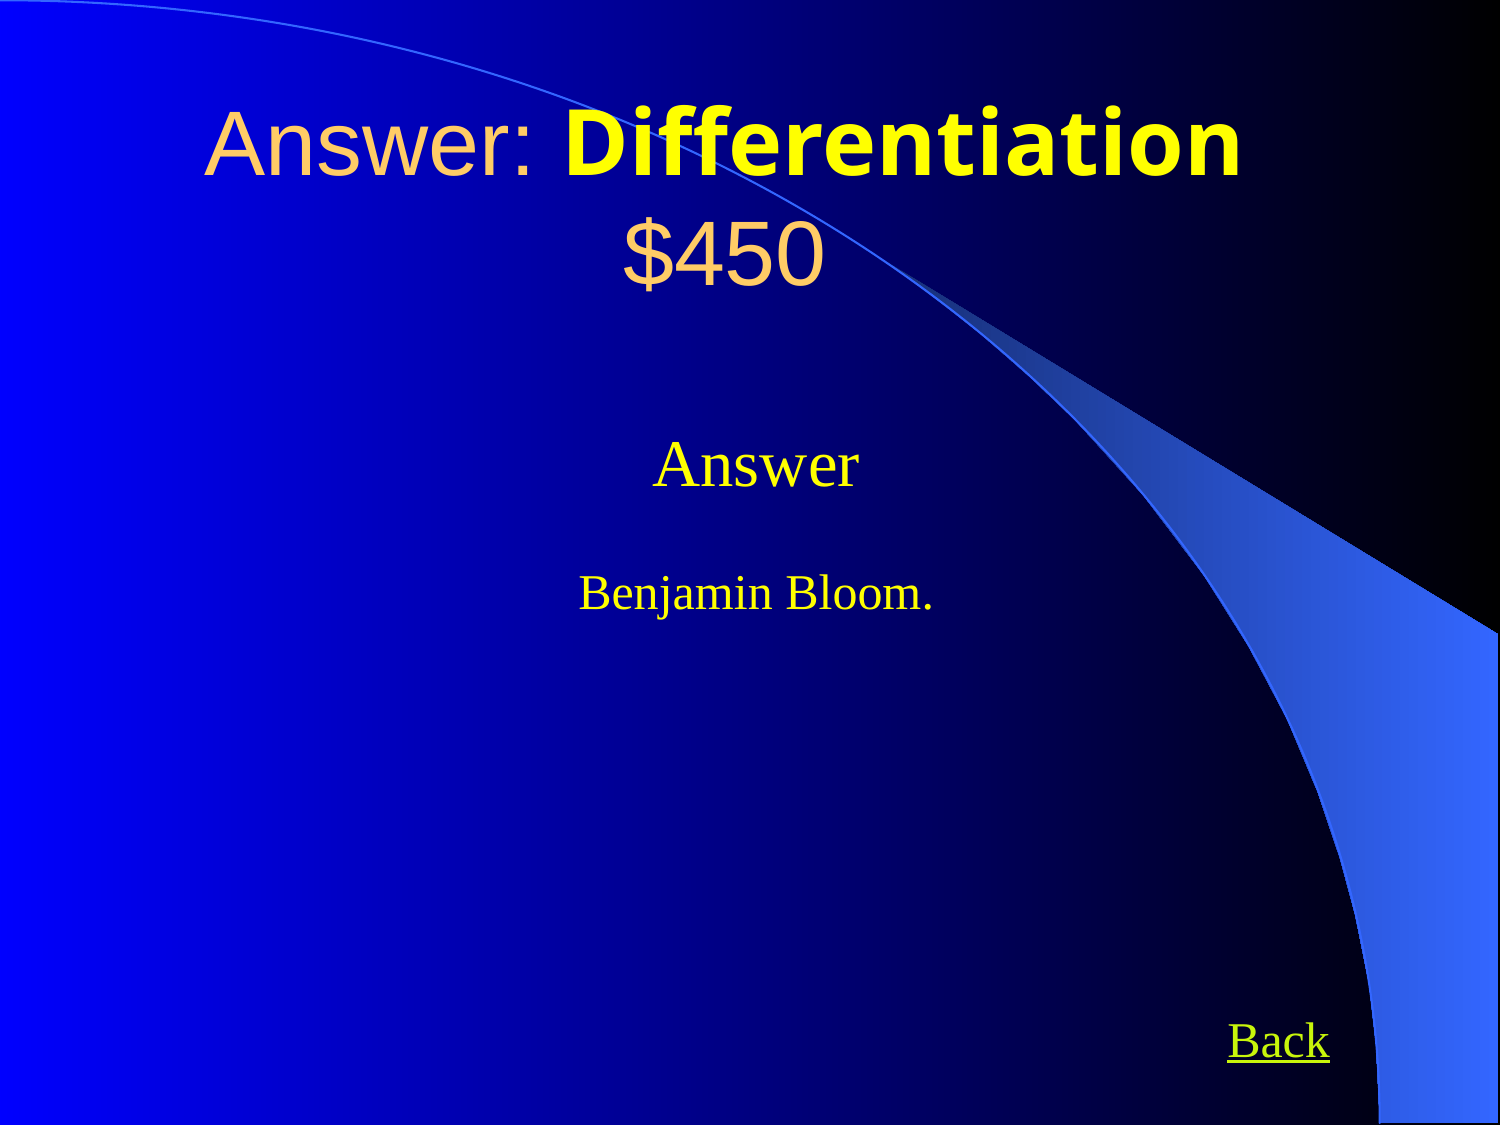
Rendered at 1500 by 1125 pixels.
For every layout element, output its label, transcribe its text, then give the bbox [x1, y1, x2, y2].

title Answer: Differentiation $450 [87, 99, 1363, 288]
text_box Answer Benjamin Bloom. [99, 412, 1413, 868]
text_box Back [1212, 999, 1438, 1075]
